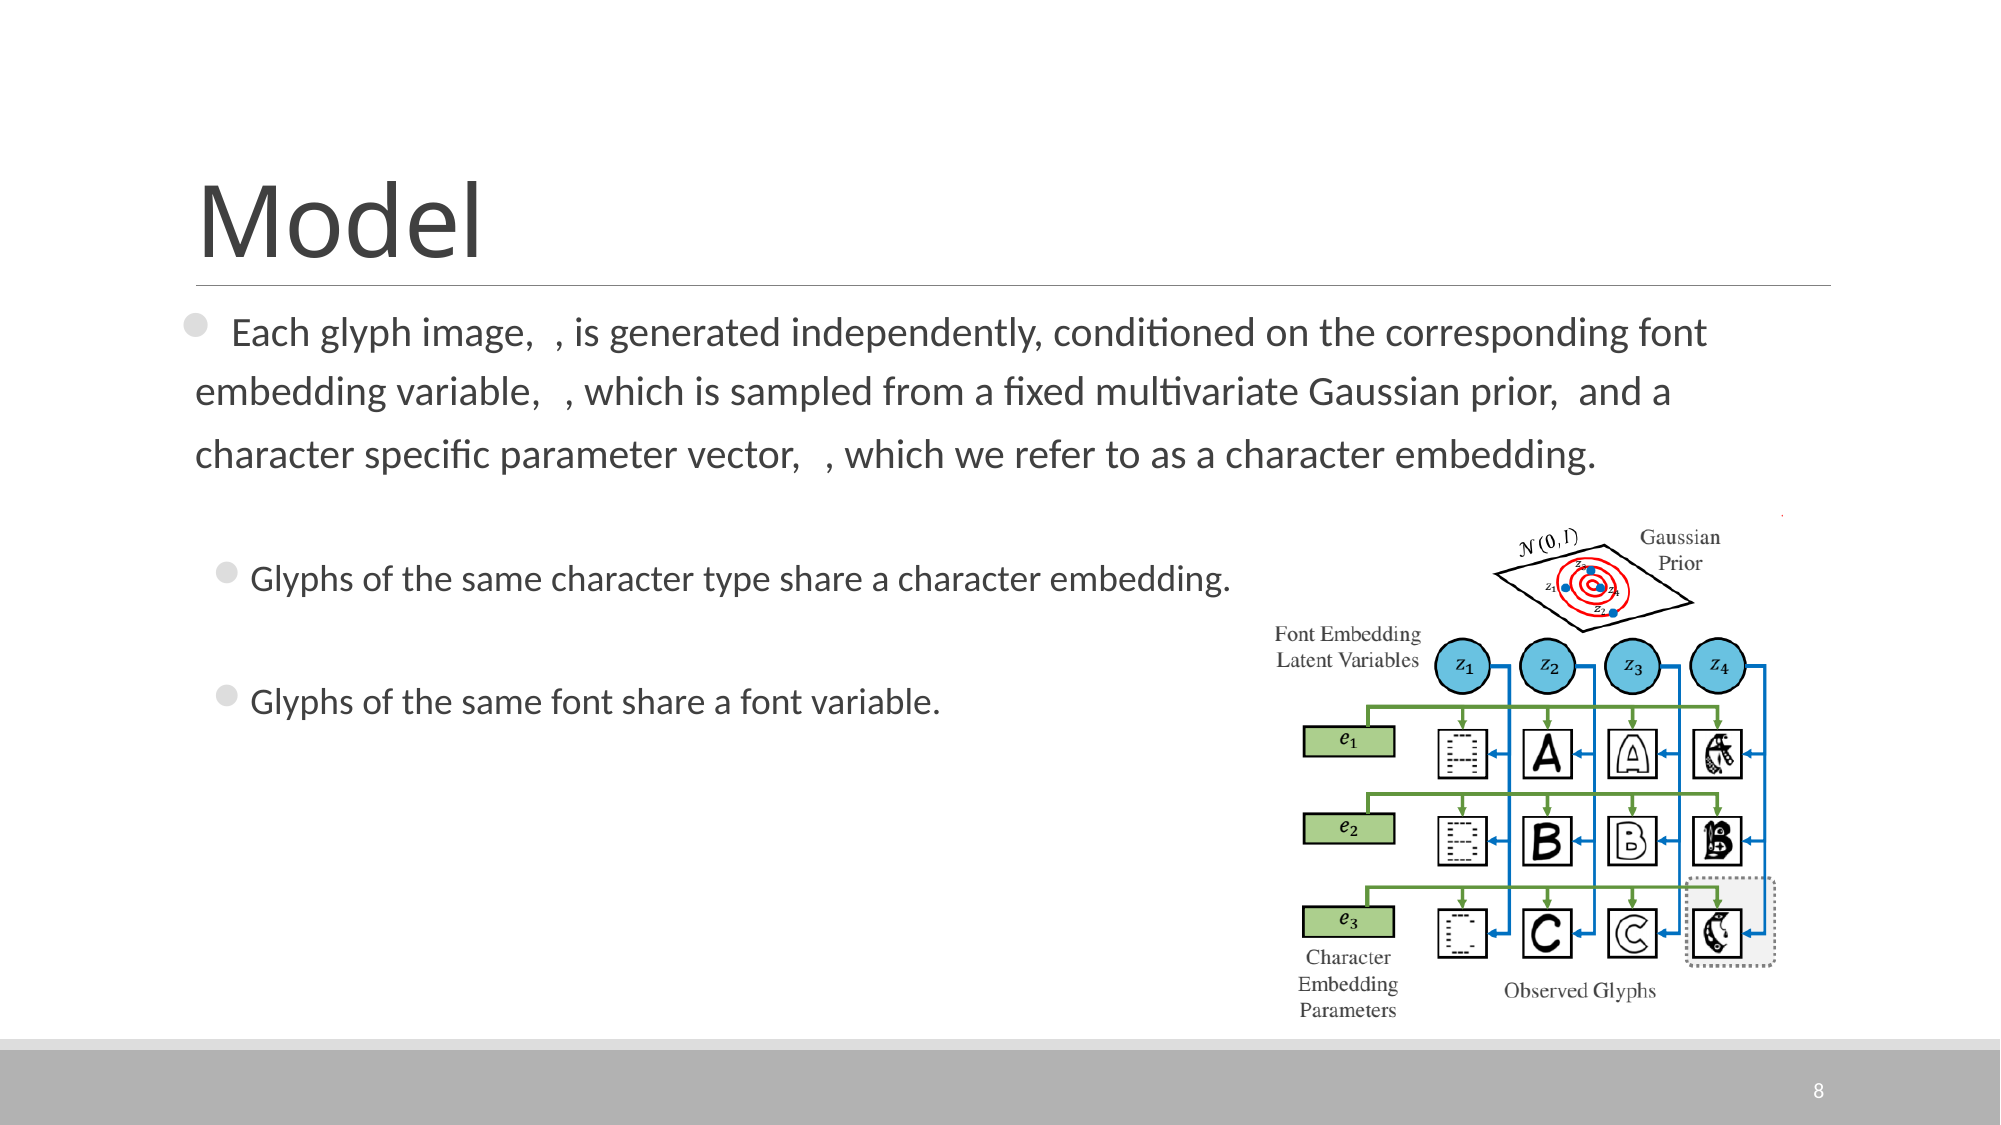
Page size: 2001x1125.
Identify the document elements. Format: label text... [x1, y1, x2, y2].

picture [1267, 513, 1783, 1032]
slide_number 8 [1624, 1059, 1840, 1120]
title Model [180, 47, 1830, 285]
